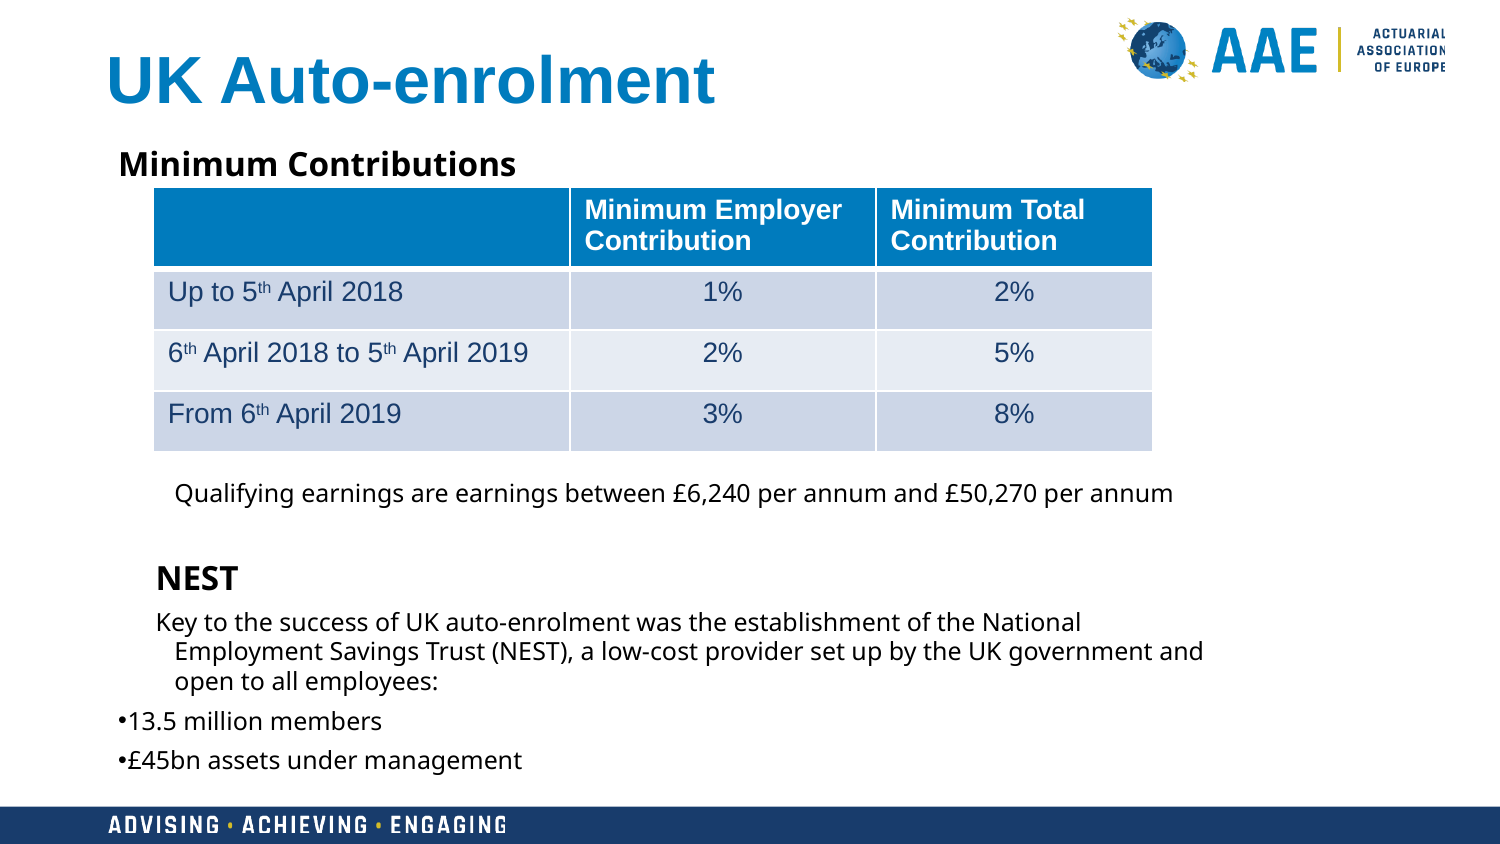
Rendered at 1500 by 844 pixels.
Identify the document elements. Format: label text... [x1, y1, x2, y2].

text_box Minimum Contributions Qualifying earnings are earnings between £6,240 per annum and £50,270 per annum NEST Key to the success of UK auto-enrolment was the establishment of the National Employment Savings Trust (NEST), a low-cost provider set up by the UK government and open to all employees: 13.5 million members £45bn assets under management [106, 137, 1232, 781]
table_header Minimum Employer Contribution [571, 188, 875, 266]
table_cell 2% [571, 331, 875, 390]
table_cell 2% [877, 272, 1152, 329]
table_header [154, 188, 569, 266]
table_cell 1% [571, 272, 875, 329]
table_cell Up to 5th April 2018 [154, 272, 569, 329]
table_cell 5% [877, 331, 1152, 390]
table_cell 6th April 2018 to 5th April 2019 [154, 331, 569, 390]
table_header Minimum Total Contribution [877, 188, 1152, 266]
table_cell 3% [571, 392, 875, 451]
table_cell 8% [877, 392, 1152, 451]
text_box UK Auto-enrolment [106, 36, 1392, 117]
table_cell From 6th April 2019 [154, 392, 569, 451]
